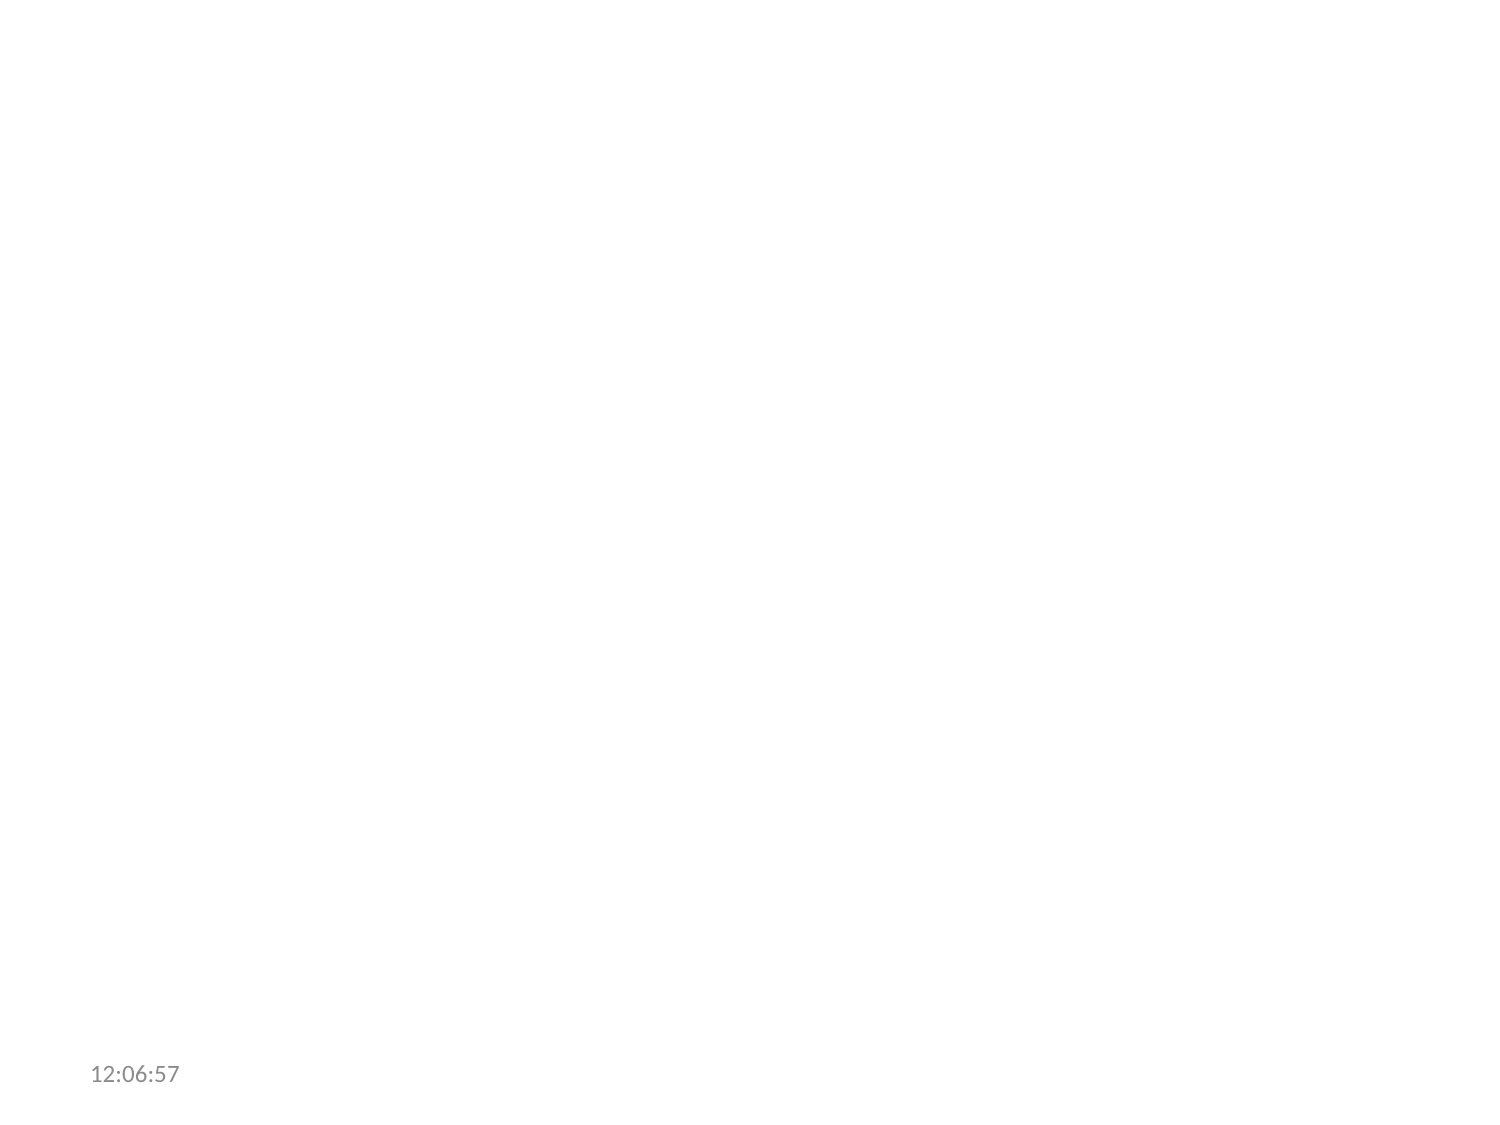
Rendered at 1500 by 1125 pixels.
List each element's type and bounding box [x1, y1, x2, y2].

slide_number [75, 1042, 425, 1103]
